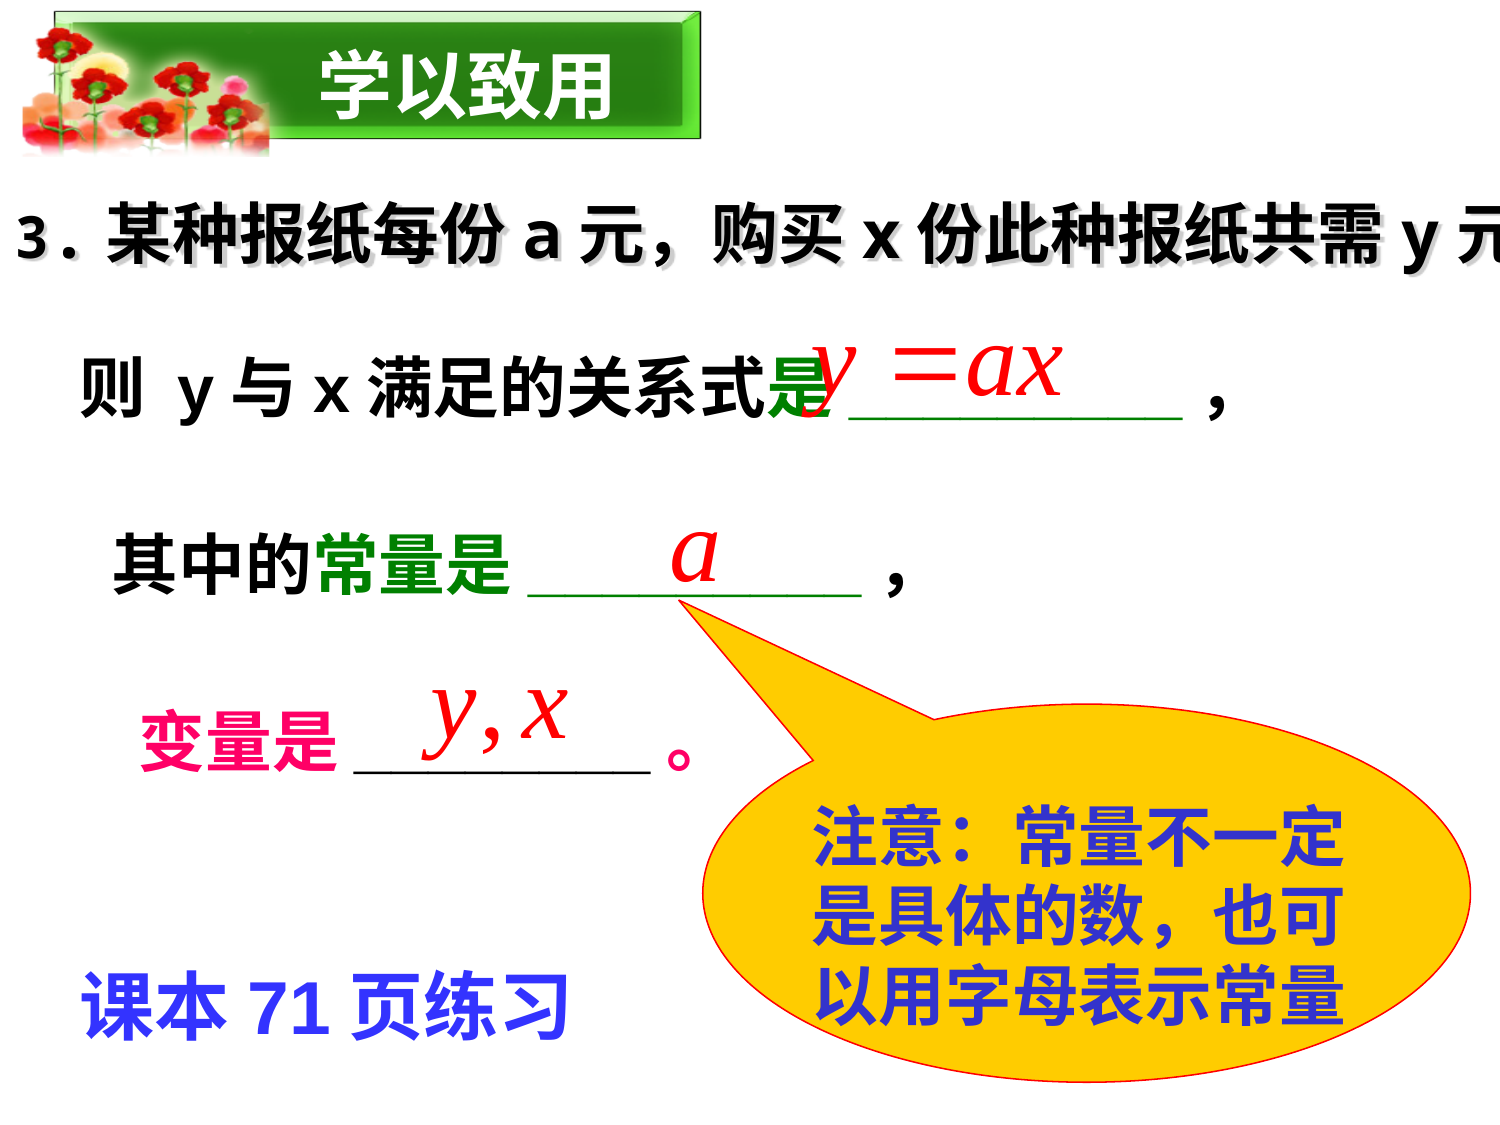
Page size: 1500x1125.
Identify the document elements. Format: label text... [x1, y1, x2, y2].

text_box 注意：常量不一定是具体的数，也可以用字母表示常量 [797, 786, 1412, 1042]
text_box [1412, 792, 1471, 994]
text_box [849, 1042, 1324, 1083]
text_box 则 y与x满足的关系式是_________， [64, 337, 1353, 513]
picture [0, 0, 721, 157]
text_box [785, 326, 1081, 440]
text_box [685, 608, 1403, 1018]
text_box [404, 668, 588, 782]
text_box 其中的常量是_________， [97, 515, 686, 610]
text_box 变量是________。 [123, 692, 812, 833]
text_box 3.某种报纸每份a元，购买x份此种报纸共需y元， [0, 184, 1500, 280]
text_box 课本71页练习 [64, 952, 597, 1057]
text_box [653, 511, 741, 608]
text_box 其中的常量是_________， [698, 515, 959, 610]
